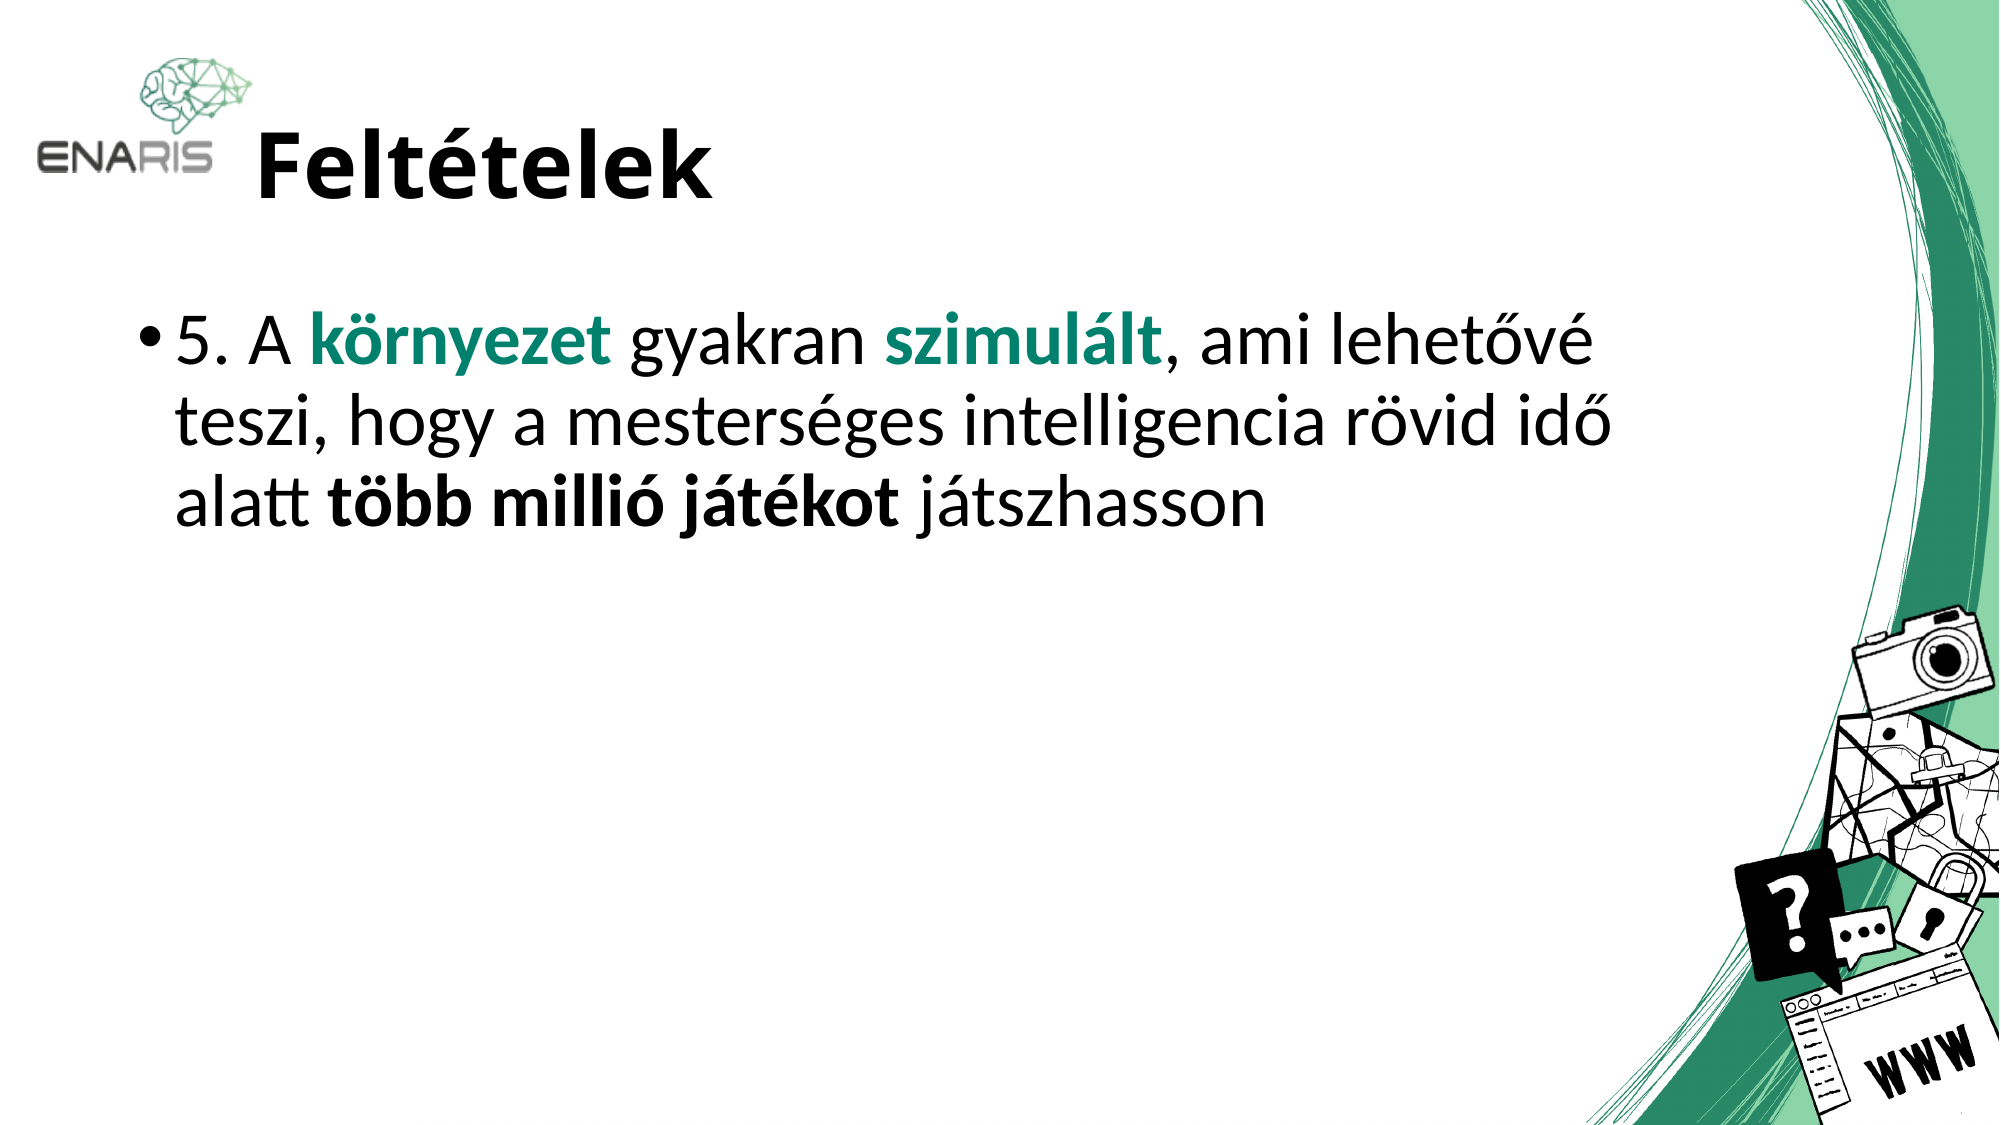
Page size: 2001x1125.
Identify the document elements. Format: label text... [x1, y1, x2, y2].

list 5. A környezet gyakran szimulált, ami lehetővé teszi, hogy a mesterséges intelligencia rövid idő alatt több millió játékot játszhasson [137, 299, 1728, 1014]
title Feltételek [253, 59, 1863, 278]
picture [37, 58, 254, 173]
picture [408, 0, 1999, 1125]
